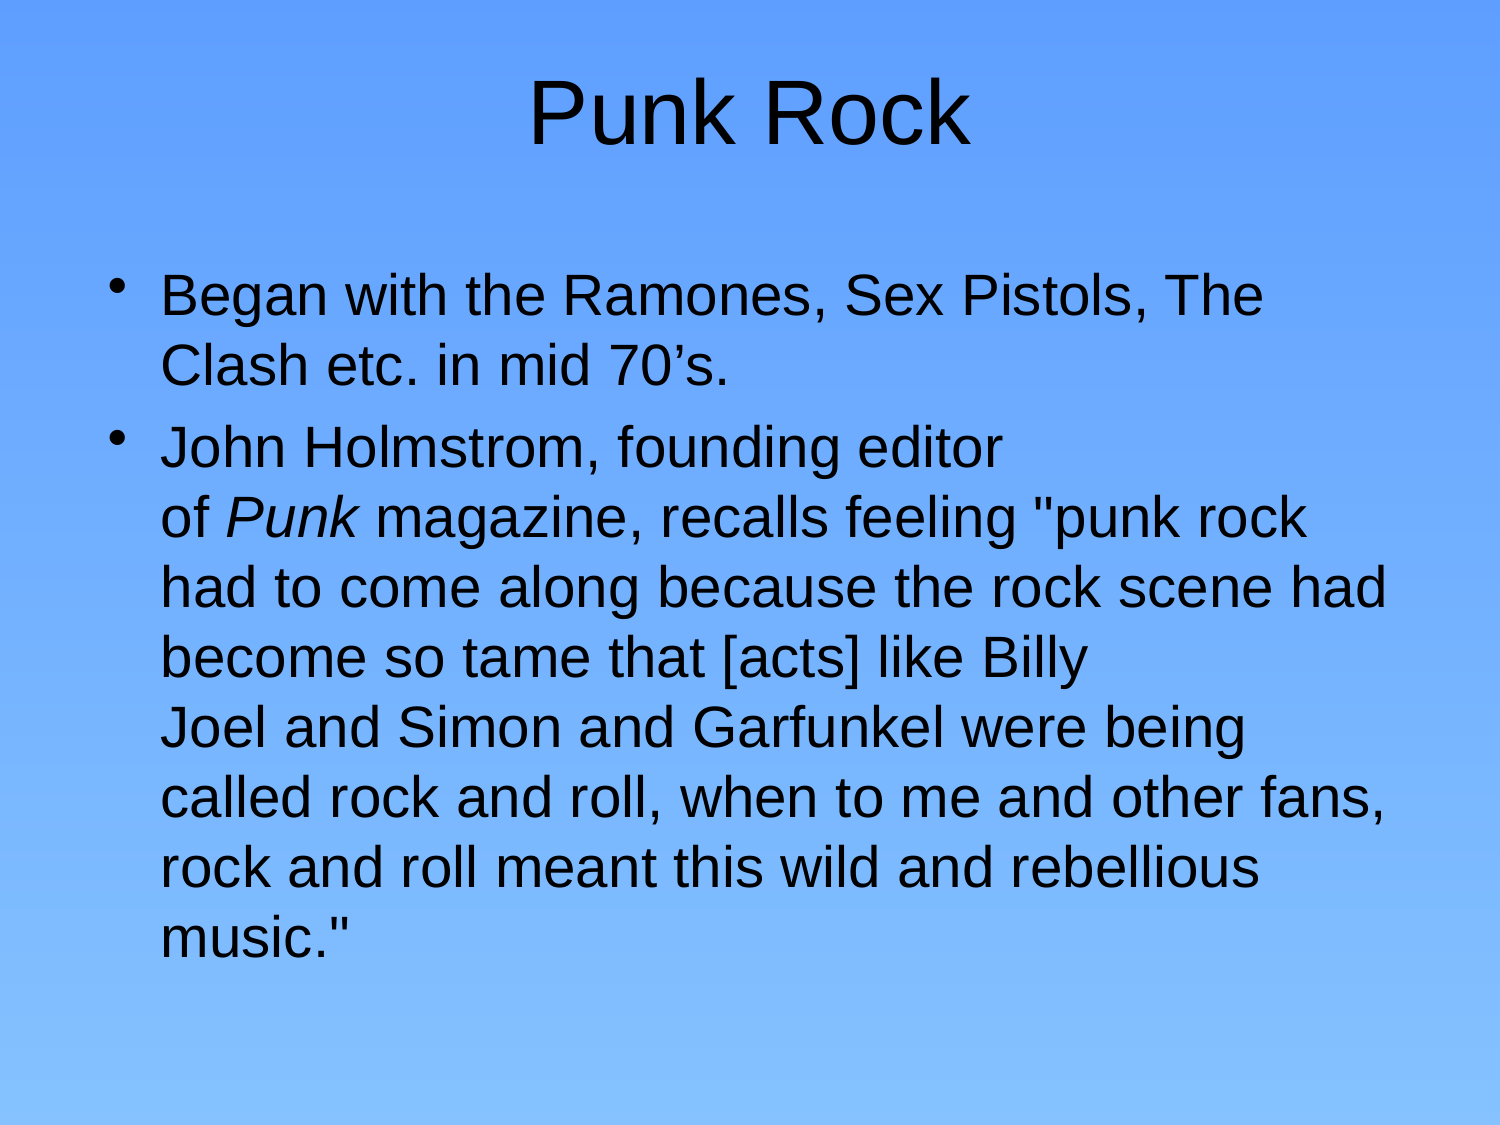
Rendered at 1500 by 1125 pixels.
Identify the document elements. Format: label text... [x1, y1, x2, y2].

title Punk Rock [74, 44, 1426, 249]
list Began with the Ramones, Sex Pistols, The Clash etc. in mid 70’s. John Holmstrom, founding editor of Punk magazine, recalls feeling "punk rock had to come along because the rock scene had become so tame that [acts] like Billy Joel and Simon and Garfunkel were being called rock and roll, when to me and other fans, rock and roll meant this wild and rebellious music." [74, 249, 1426, 977]
